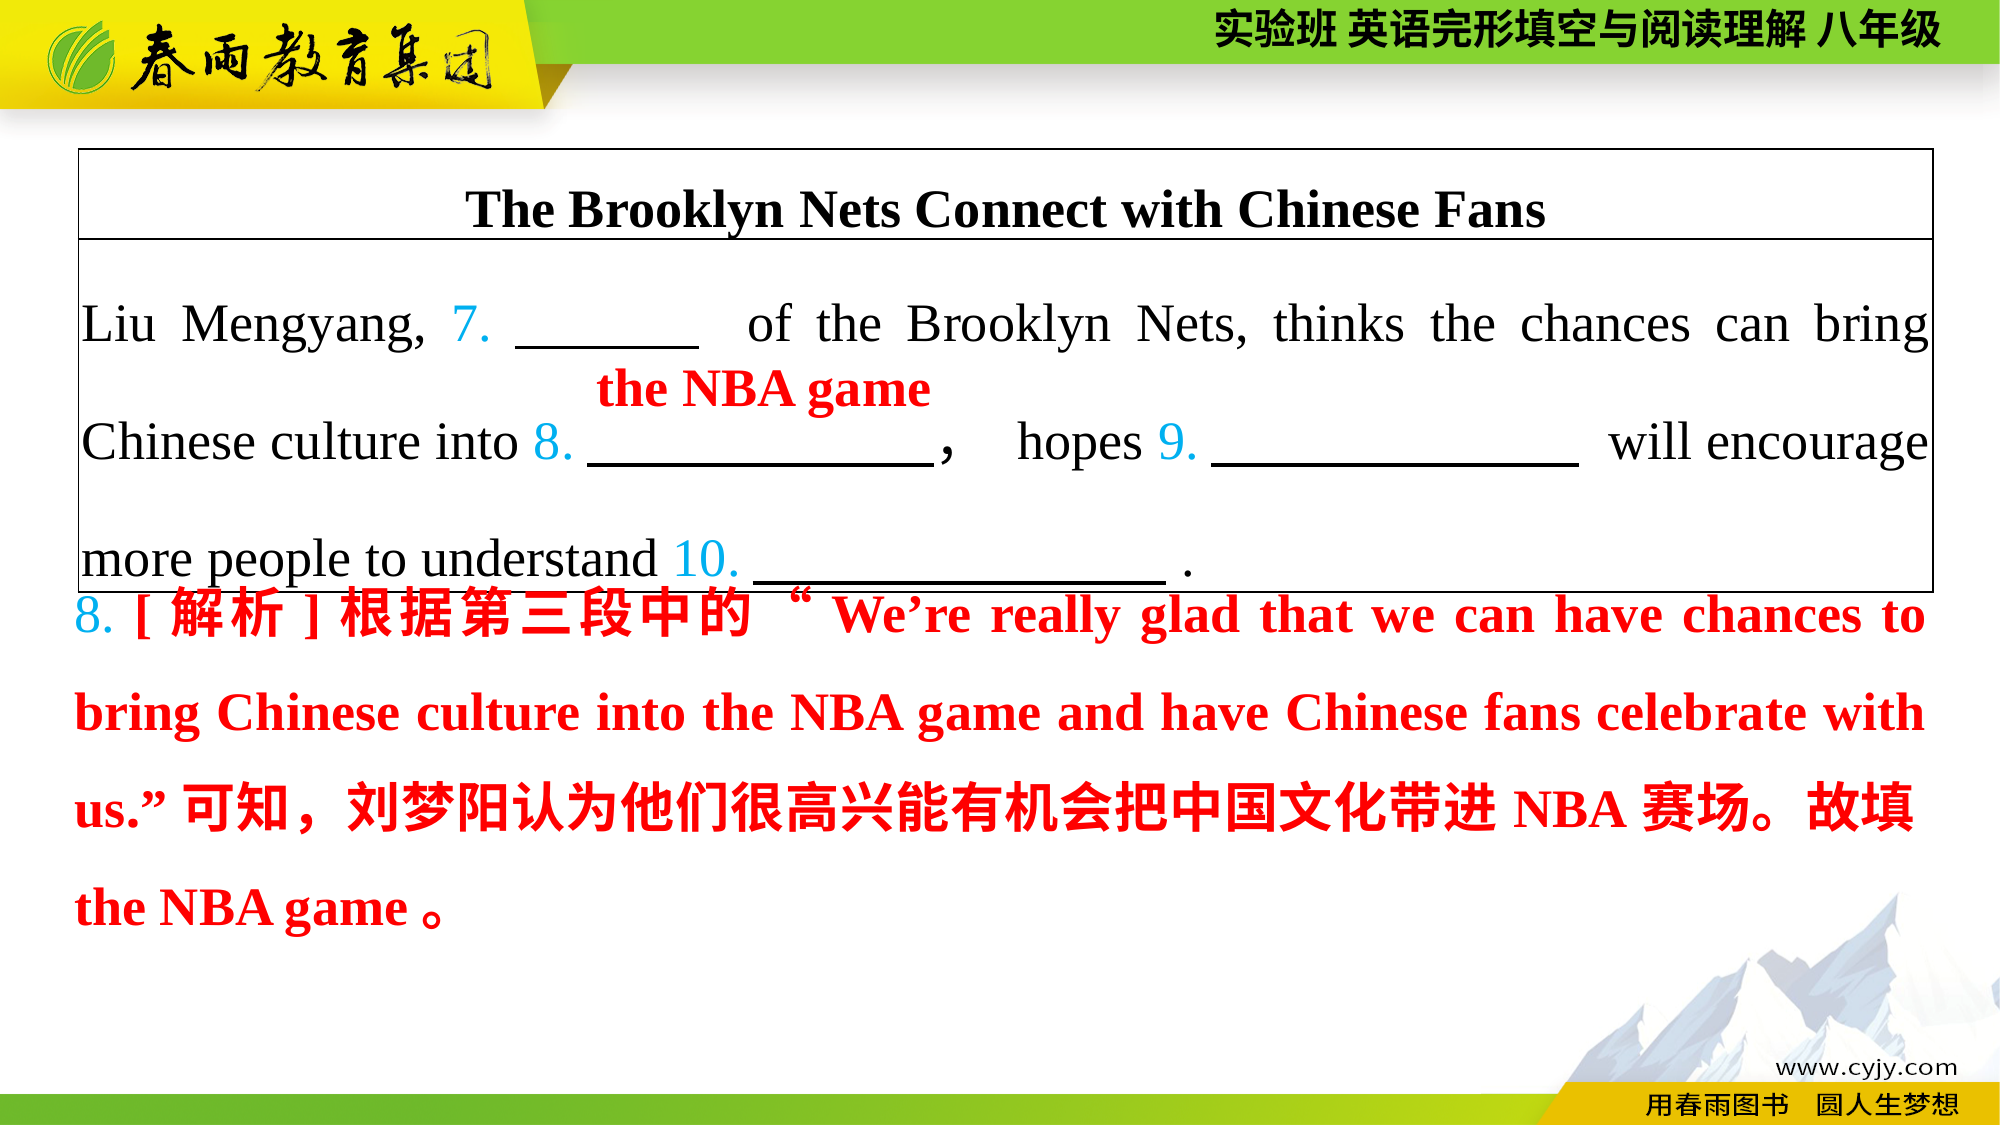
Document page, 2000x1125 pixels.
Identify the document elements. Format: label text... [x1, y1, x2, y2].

picture [0, 0, 2000, 1125]
list 8. [解析]根据第三段中的“We’re really glad that we can have chances to bring Chinese culture into the NBA game and have Chinese fans celebrate with us.”可知，刘梦阳认为他们很高兴能有机会把中国文化带进NBA赛场。故填the NBA game。 [59, 538, 1944, 936]
table_cell Liu Mengyang, 7. of the Brooklyn Nets, thinks the chances can bring Chinese culture into 8. ， hopes 9. will encourage more people to understand 10. . [79, 240, 1932, 538]
text_box the NBA game [582, 344, 947, 425]
table_header The Brooklyn Nets Connect with Chinese Fans [79, 150, 1932, 238]
